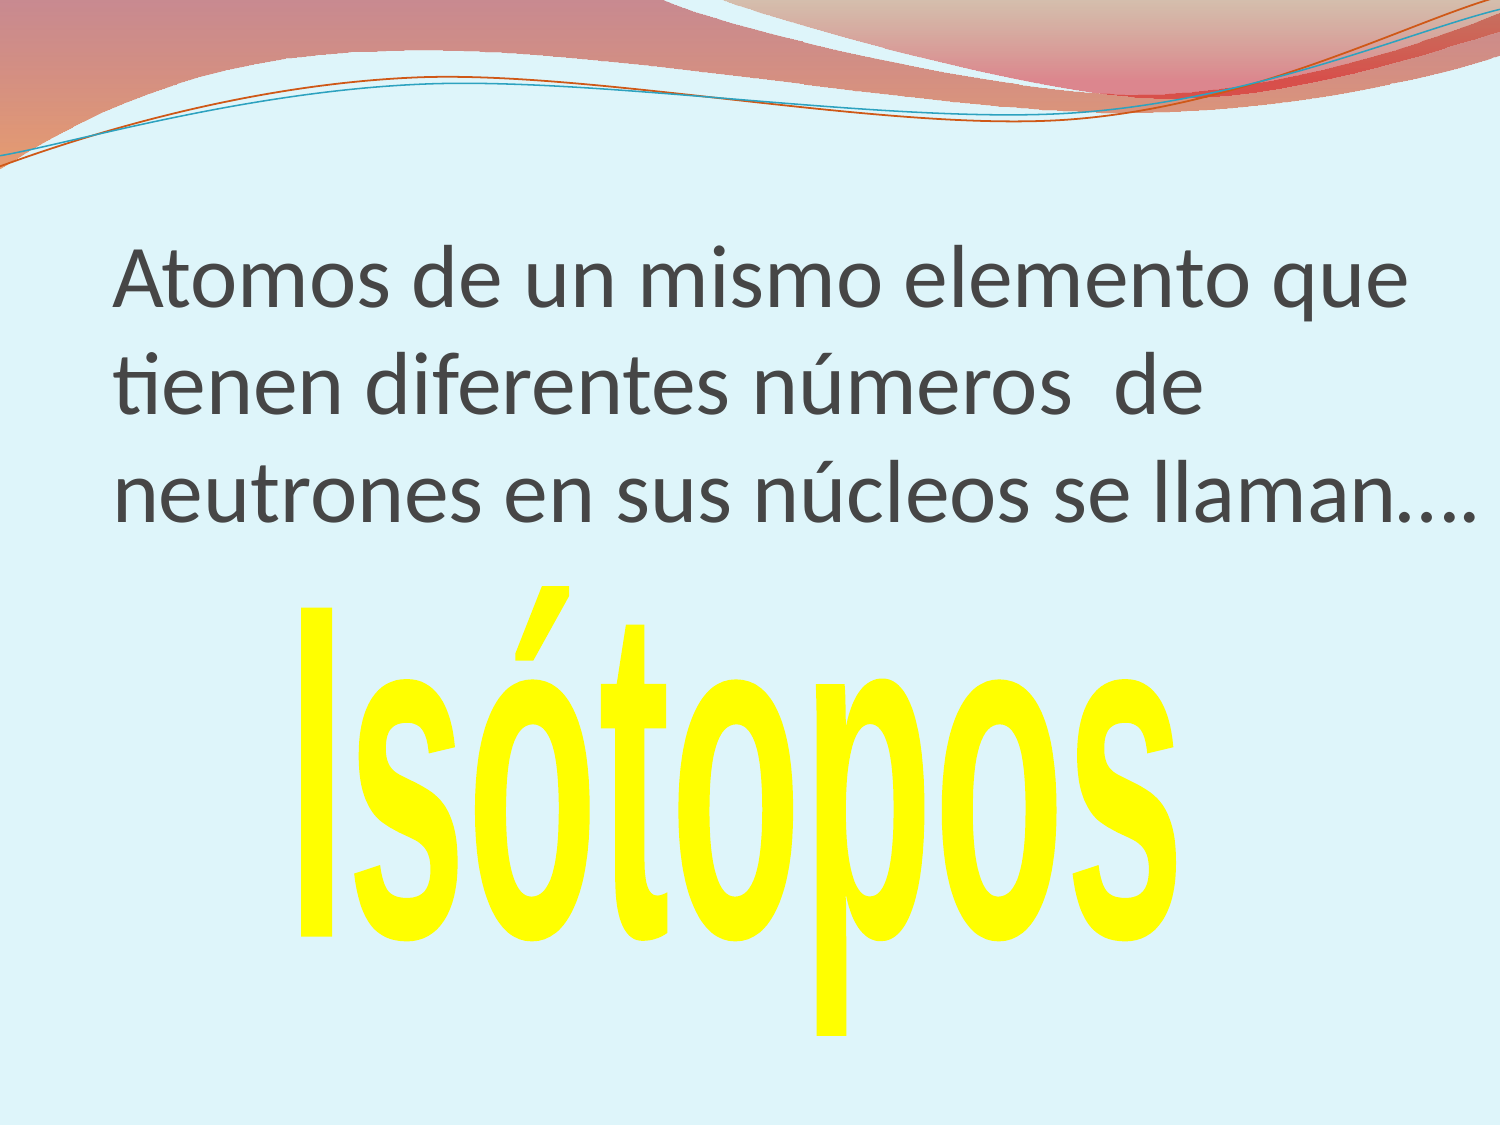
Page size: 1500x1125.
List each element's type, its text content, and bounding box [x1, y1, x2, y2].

title Atomos de un mismo elemento que tienen diferentes números de neutrones en sus núcleos se llaman…. [112, 101, 1500, 540]
